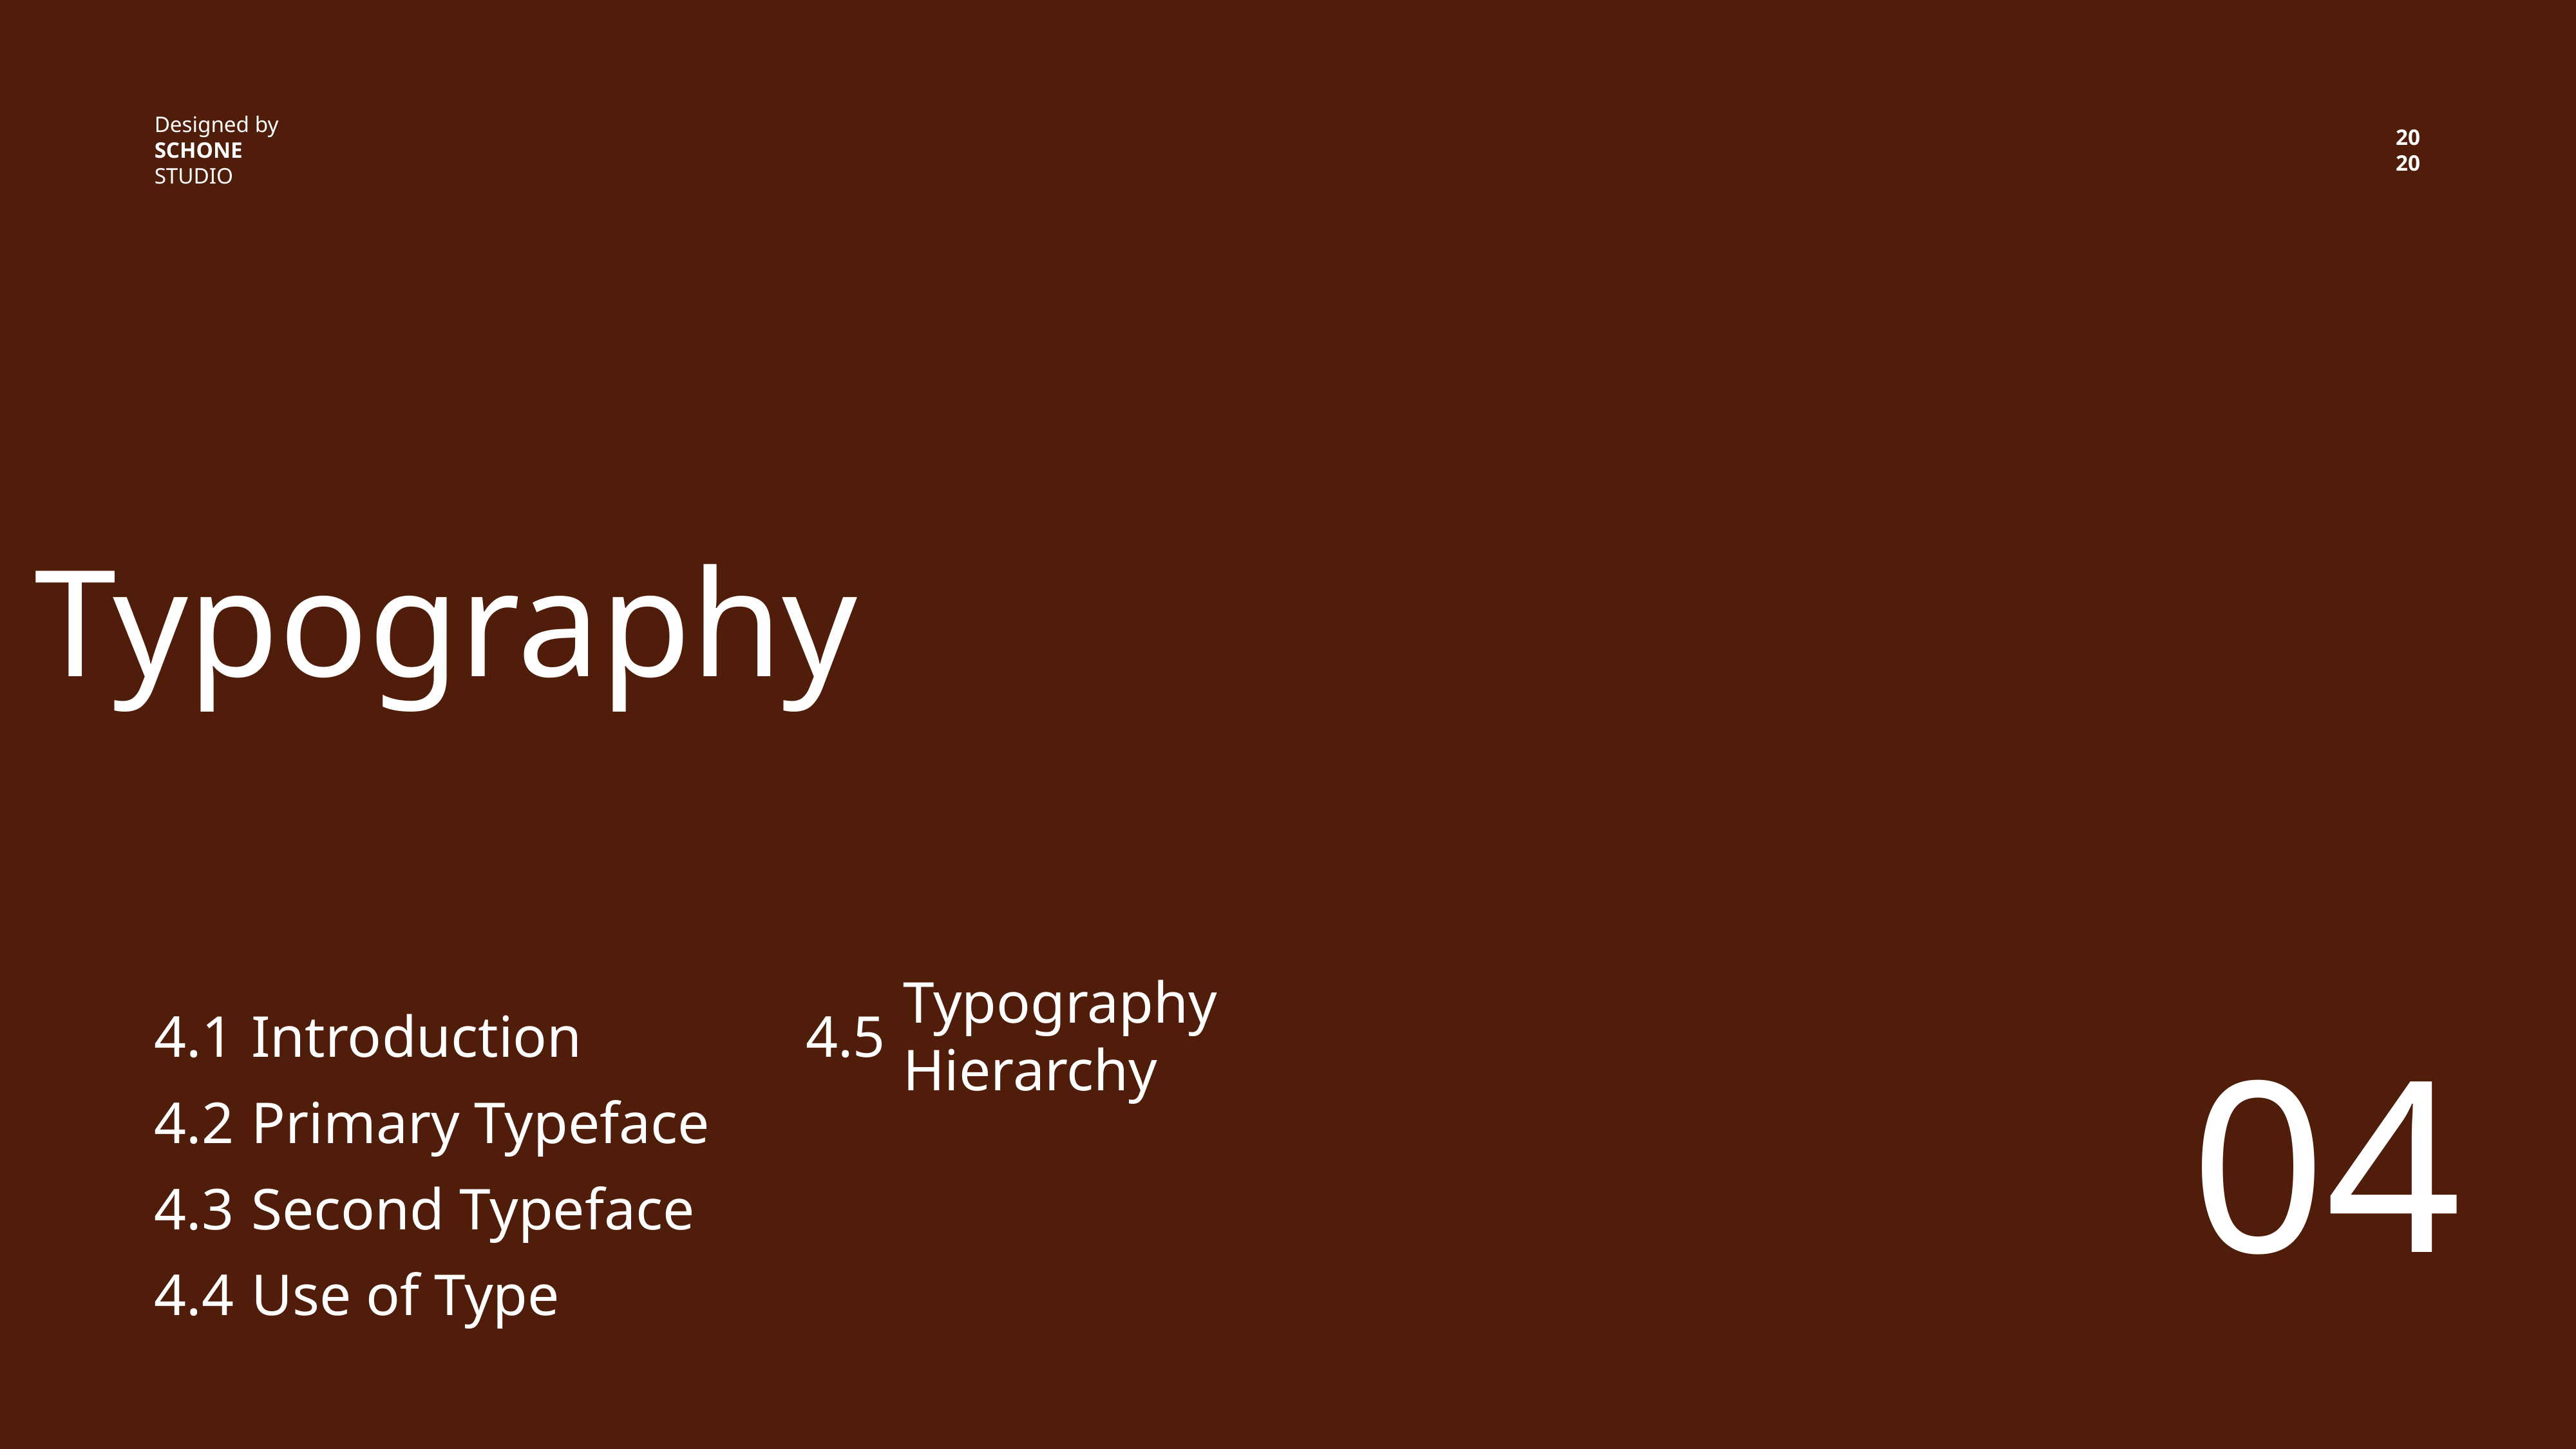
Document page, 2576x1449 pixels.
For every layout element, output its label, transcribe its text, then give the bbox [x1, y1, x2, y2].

text_box 4.4 [147, 1251, 244, 1335]
text_box Second Typeface [244, 1165, 757, 1249]
text_box 4.5 [798, 993, 896, 1076]
text_box Use of Type [244, 1251, 625, 1335]
text_box 4.1 [147, 993, 244, 1076]
text_box 4.2 [147, 1079, 244, 1162]
text_box Typography Hierarchy [895, 959, 1479, 1110]
text_box 04 [2183, 1062, 2470, 1305]
list 20 20 [2387, 116, 2430, 184]
text_box Introduction [244, 993, 625, 1076]
text_box 4.3 [147, 1165, 244, 1249]
list Designed by SCHONE STUDIO [146, 116, 328, 184]
text_box Typography [26, 541, 866, 716]
text_box Primary Typeface [244, 1079, 718, 1162]
